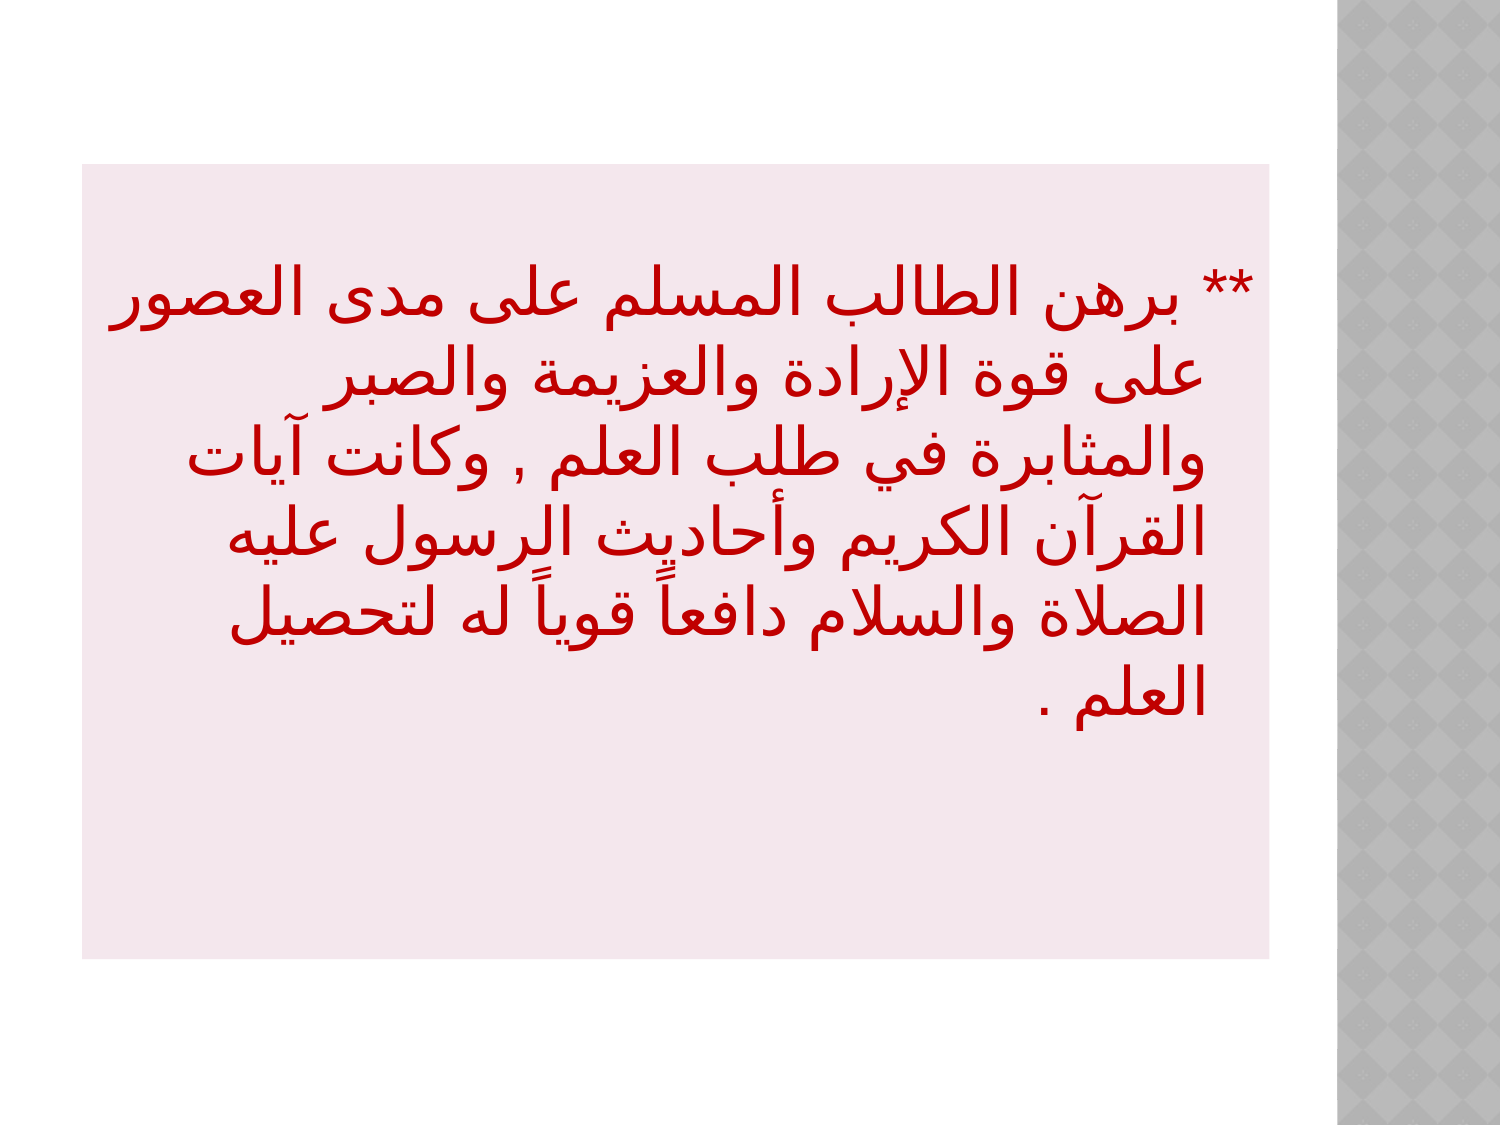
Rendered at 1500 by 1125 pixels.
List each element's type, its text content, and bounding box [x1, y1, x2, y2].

list ** برهن الطالب المسلم على مدى العصور على قوة الإرادة والعزيمة والصبر والمثابرة في طلب العلم , وكانت آيات القرآن الكريم وأحاديث الرسول عليه الصلاة والسلام دافعاً قوياً له لتحصيل العلم . [81, 163, 1270, 960]
